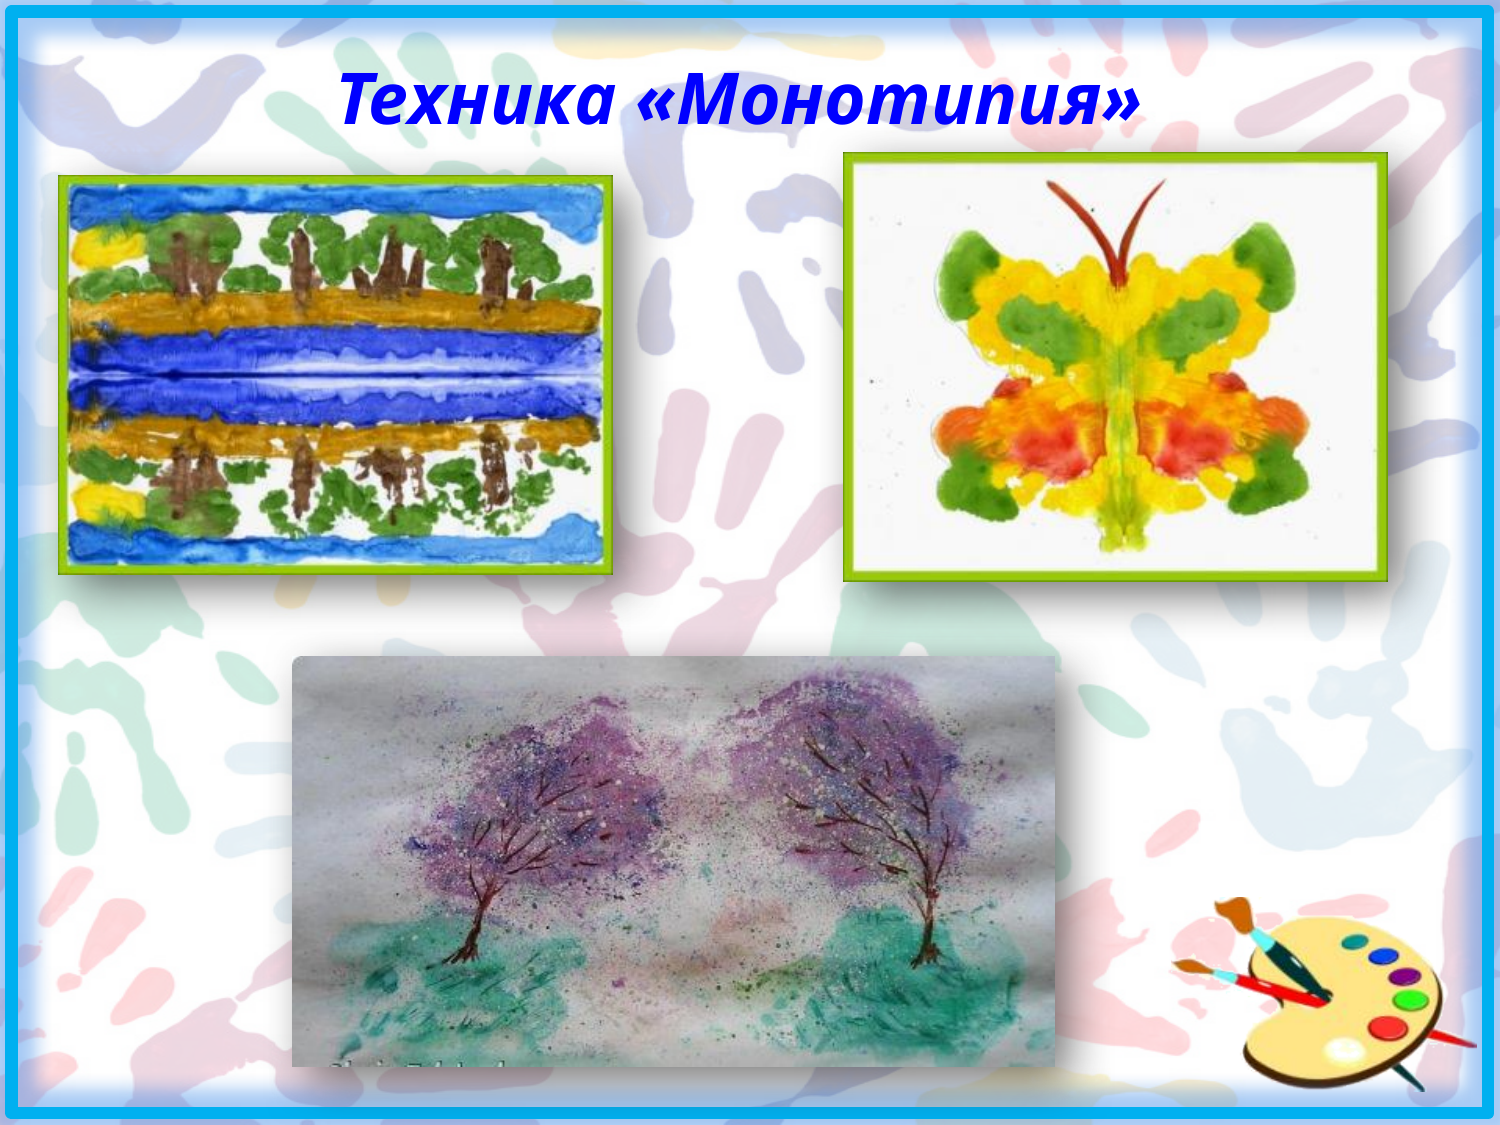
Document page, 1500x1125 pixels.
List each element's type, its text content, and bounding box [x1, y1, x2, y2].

picture [843, 152, 1388, 583]
picture [292, 656, 1055, 1067]
title Техника «Монотипия» [128, 45, 1350, 233]
picture [1171, 897, 1476, 1092]
picture [58, 175, 613, 575]
